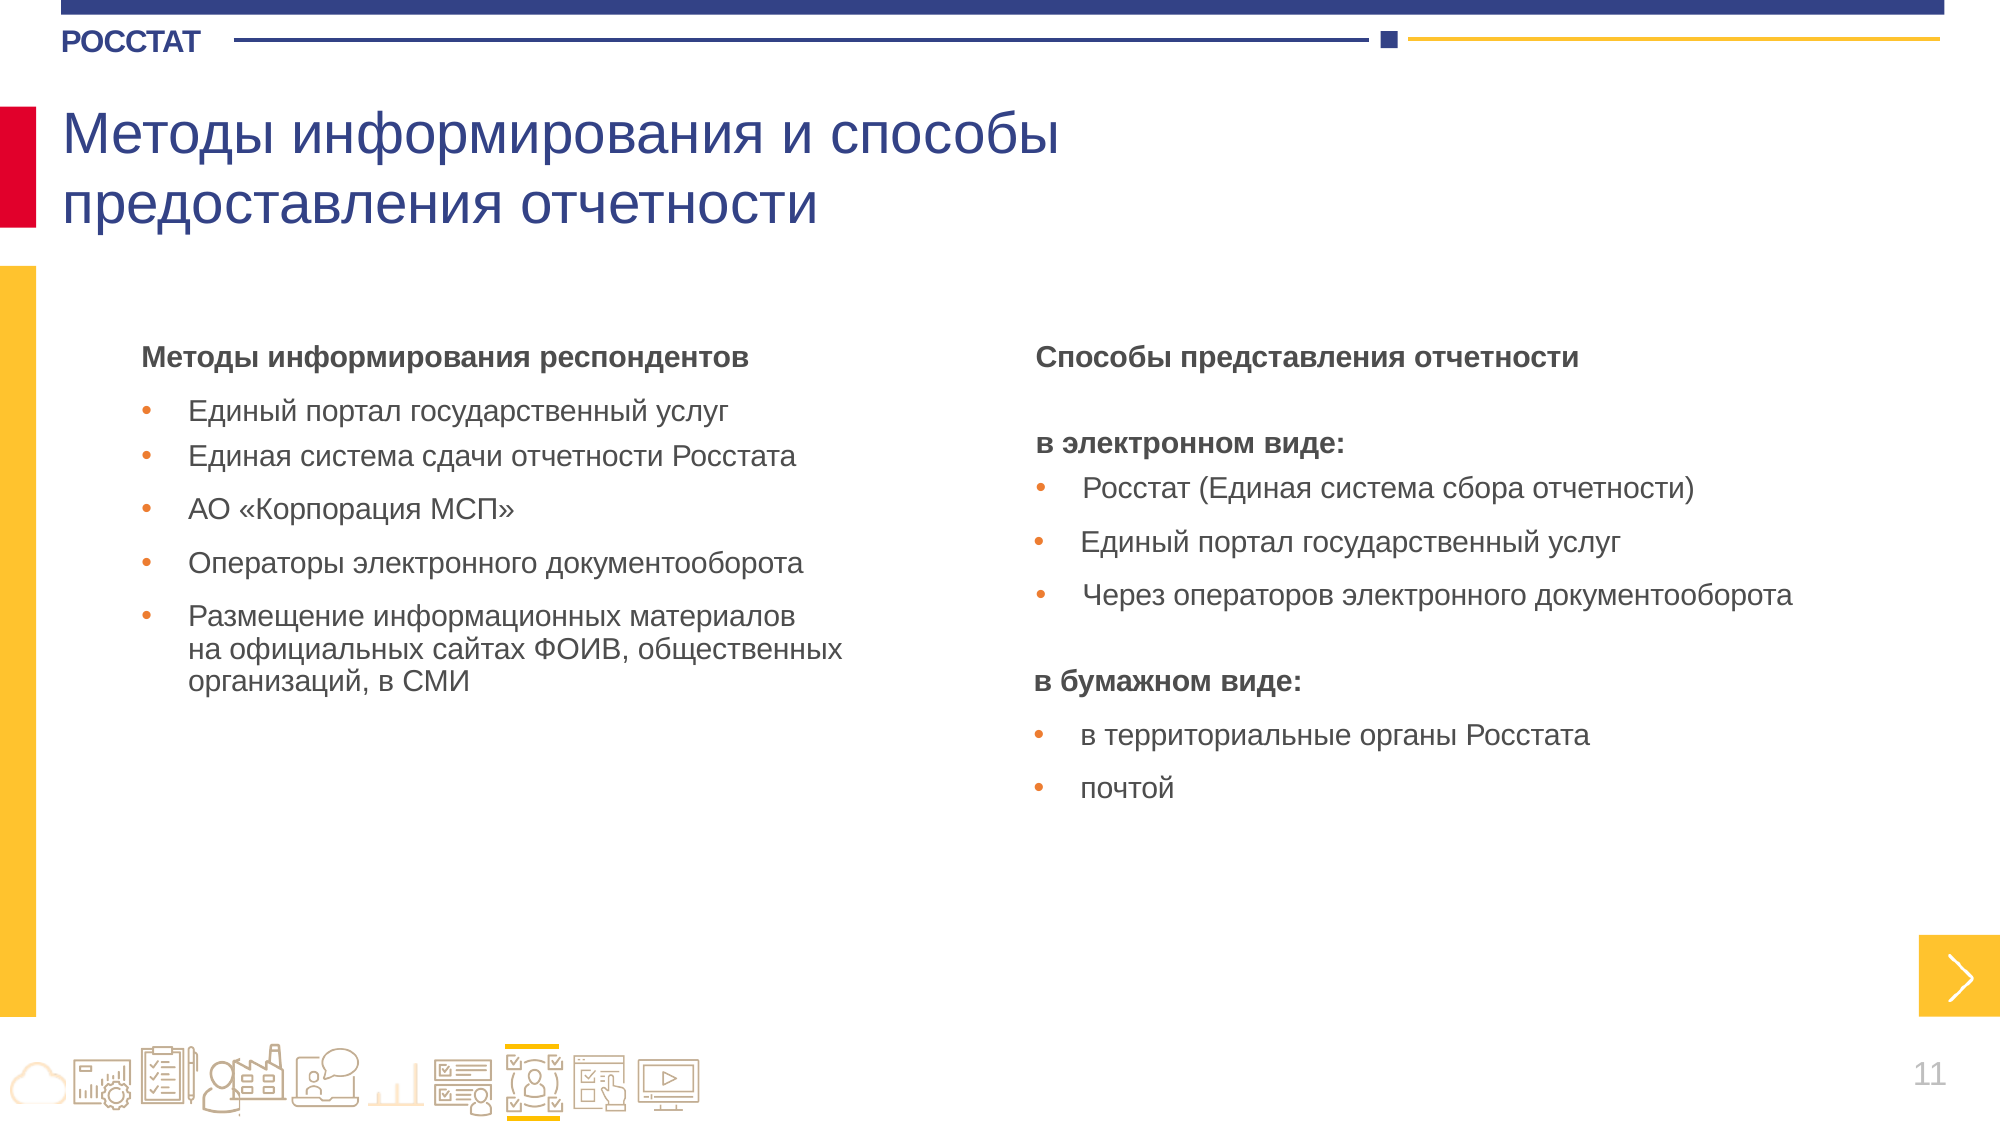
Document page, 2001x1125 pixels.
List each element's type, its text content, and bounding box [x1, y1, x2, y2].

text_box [233, 30, 1941, 118]
list Методы информирования и способы предоставления отчетности [47, 87, 1280, 242]
list Методы информирования респондентов Единый портал государственный услуг Единая система сдачи отчетности Росстата АО «Корпорация МСП» Операторы электронного документооборота Размещение информационных материалов на официальных сайтах ФОИВ, общественных организаций, в СМИ [126, 334, 977, 730]
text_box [1918, 934, 2000, 1017]
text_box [10, 1032, 707, 1125]
list Способы представления отчетности в электронном виде: Росстат (Единая система сбора отчетности) Единый портал государственный услуг Через операторов электронного документооборота в бумажном виде: в территориальные органы Росстата почтой [1018, 334, 1882, 828]
slide_number 11 [1512, 1042, 1963, 1103]
